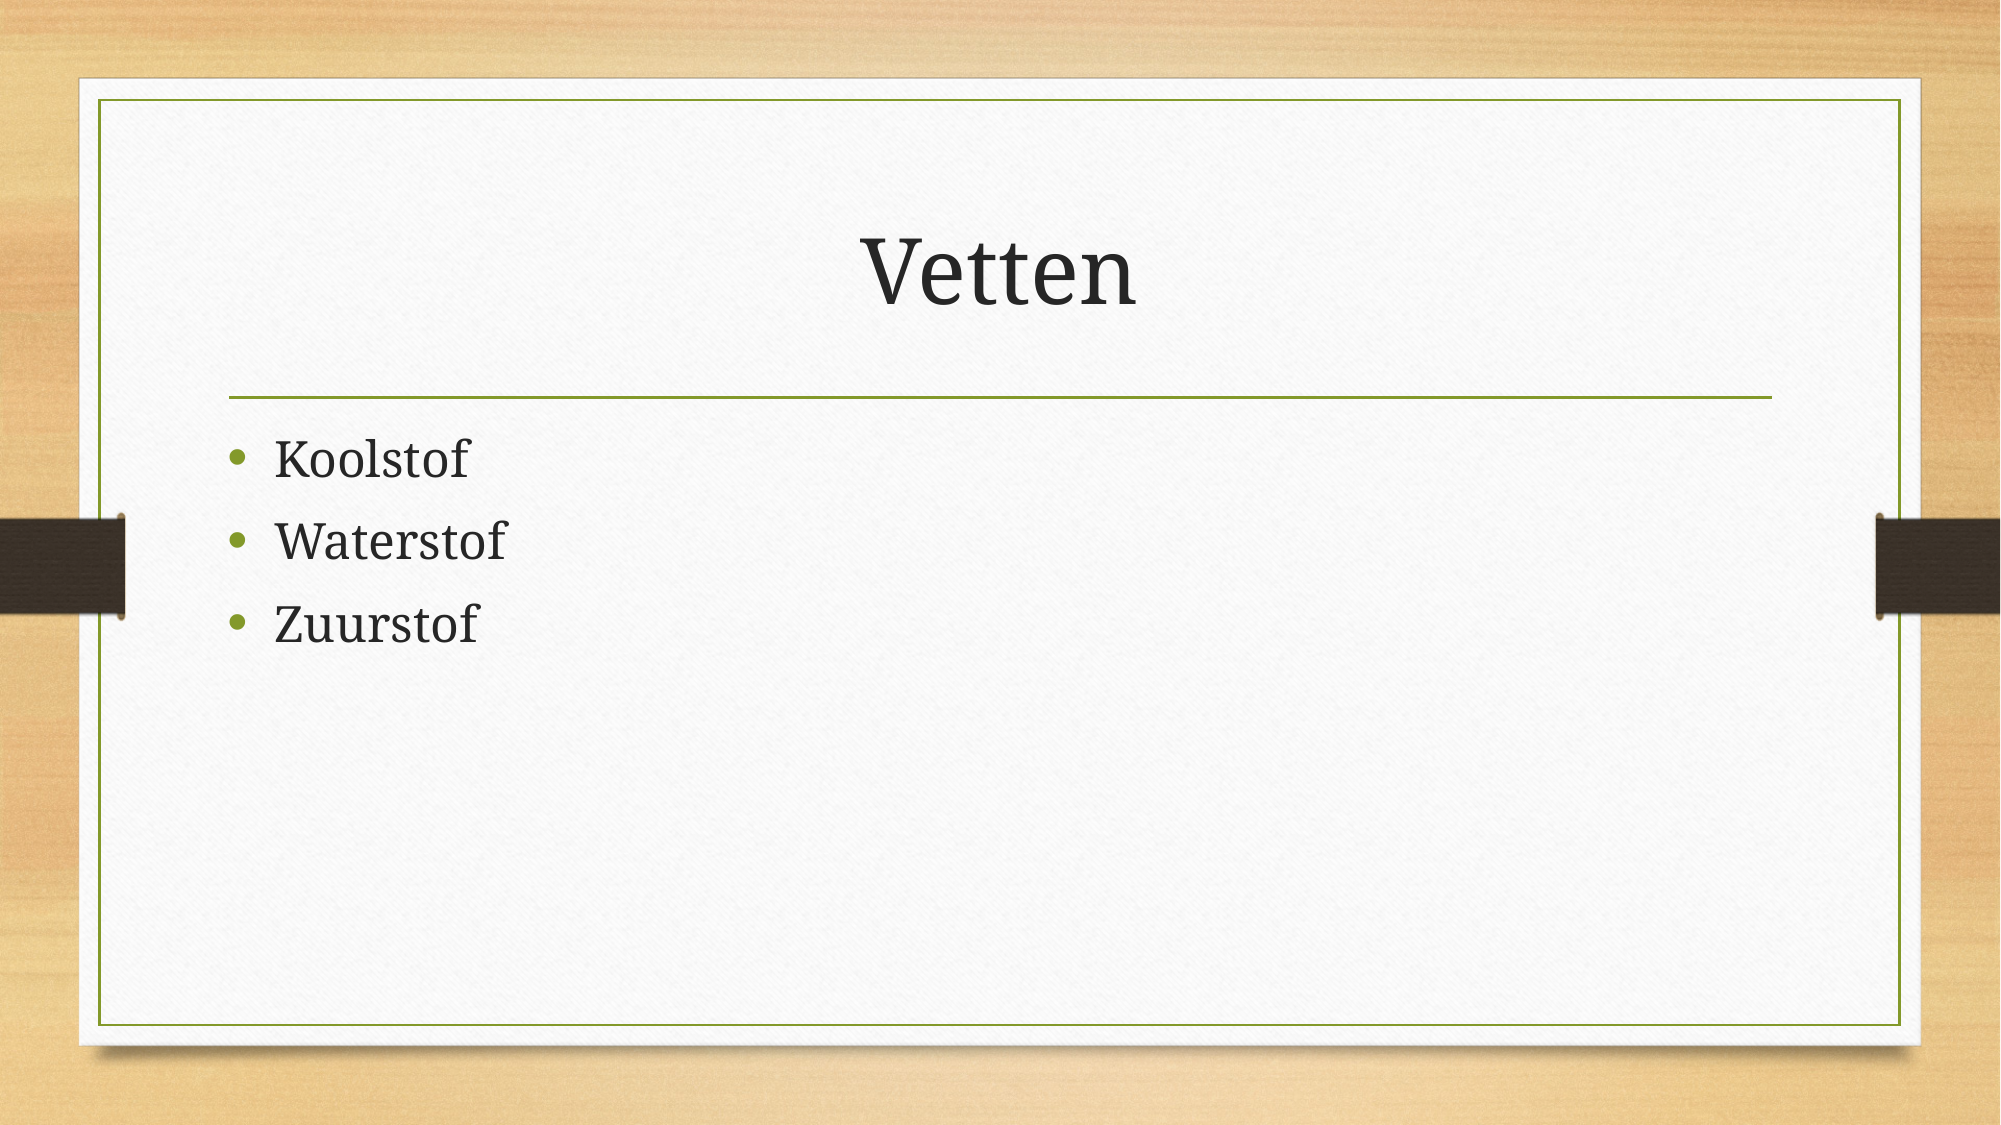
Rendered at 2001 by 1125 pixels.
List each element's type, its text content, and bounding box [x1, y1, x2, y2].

list Koolstof Waterstof Zuurstof [212, 419, 1788, 964]
picture [0, 0, 2001, 1125]
title Vetten [212, 161, 1788, 375]
